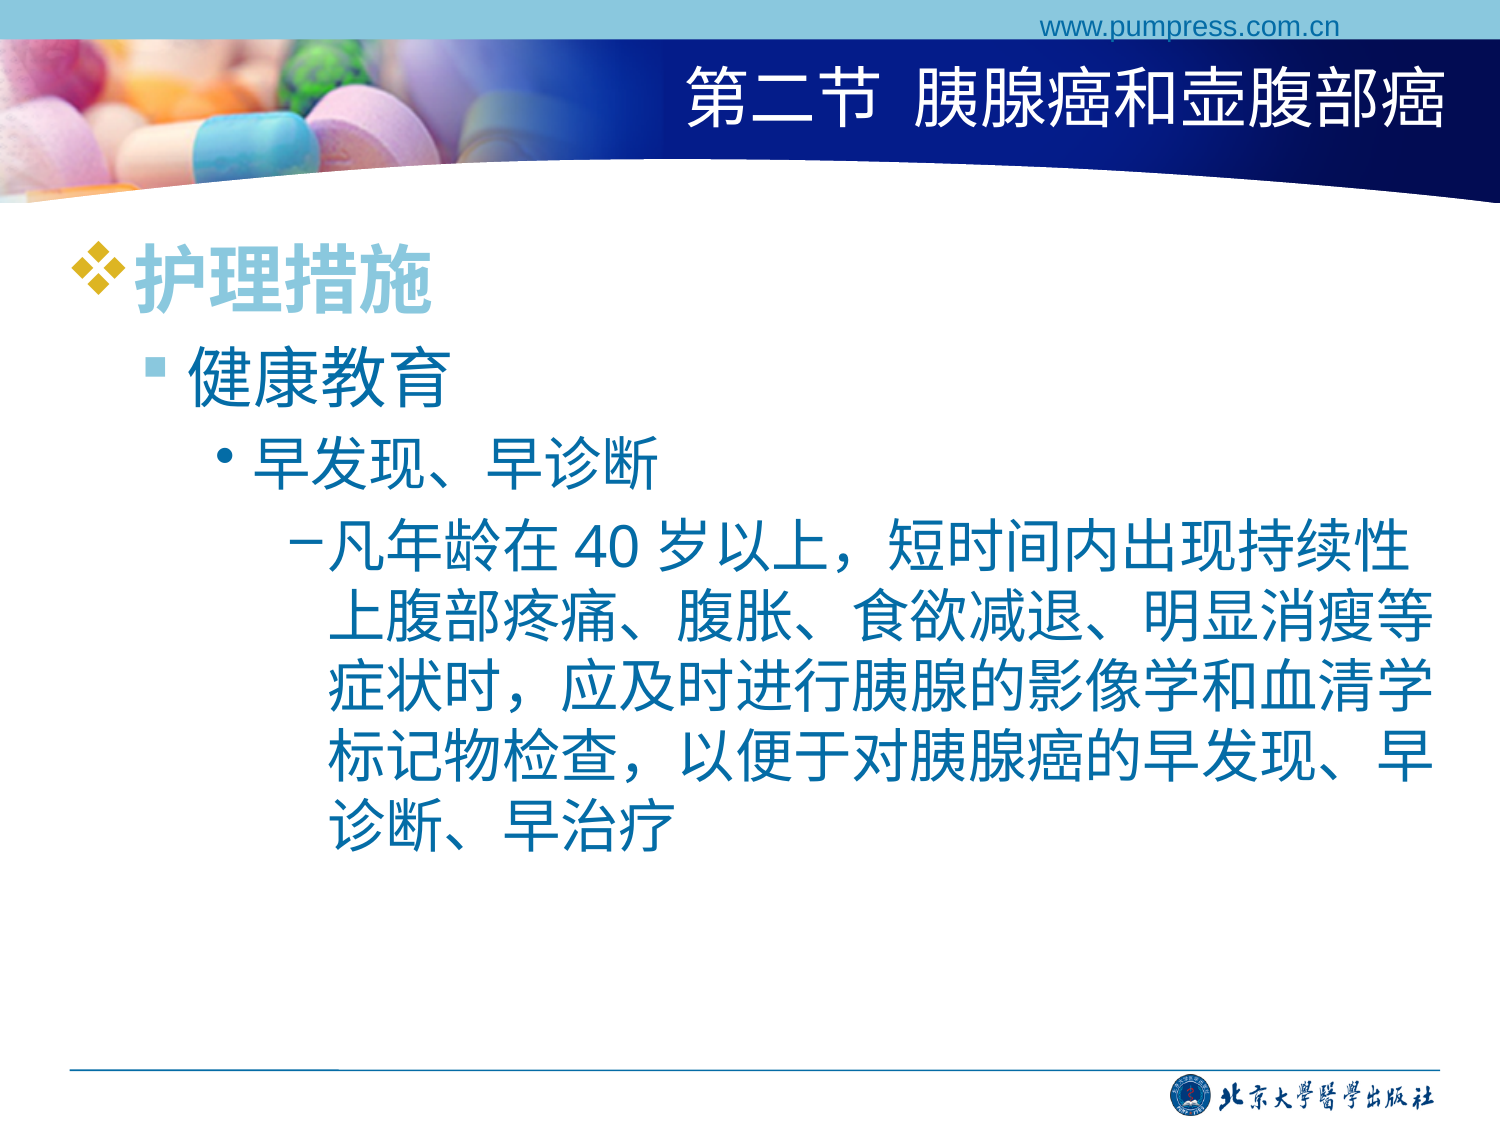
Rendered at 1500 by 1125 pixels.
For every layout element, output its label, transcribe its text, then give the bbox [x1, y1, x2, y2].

slide_number www.pumpress.com.cn [1025, 0, 1463, 38]
picture [0, 40, 1500, 203]
list 护理措施 健康教育 早发现、早诊断 凡年龄在40岁以上，短时间内出现持续性上腹部疼痛、腹胀、食欲减退、明显消瘦等症状时，应及时进行胰腺的影像学和血清学标记物检查，以便于对胰腺癌的早发现、早诊断、早治疗 [49, 224, 1463, 1026]
title 第二节 胰腺癌和壶腹部癌 [137, 49, 1463, 143]
picture [1170, 1074, 1436, 1118]
